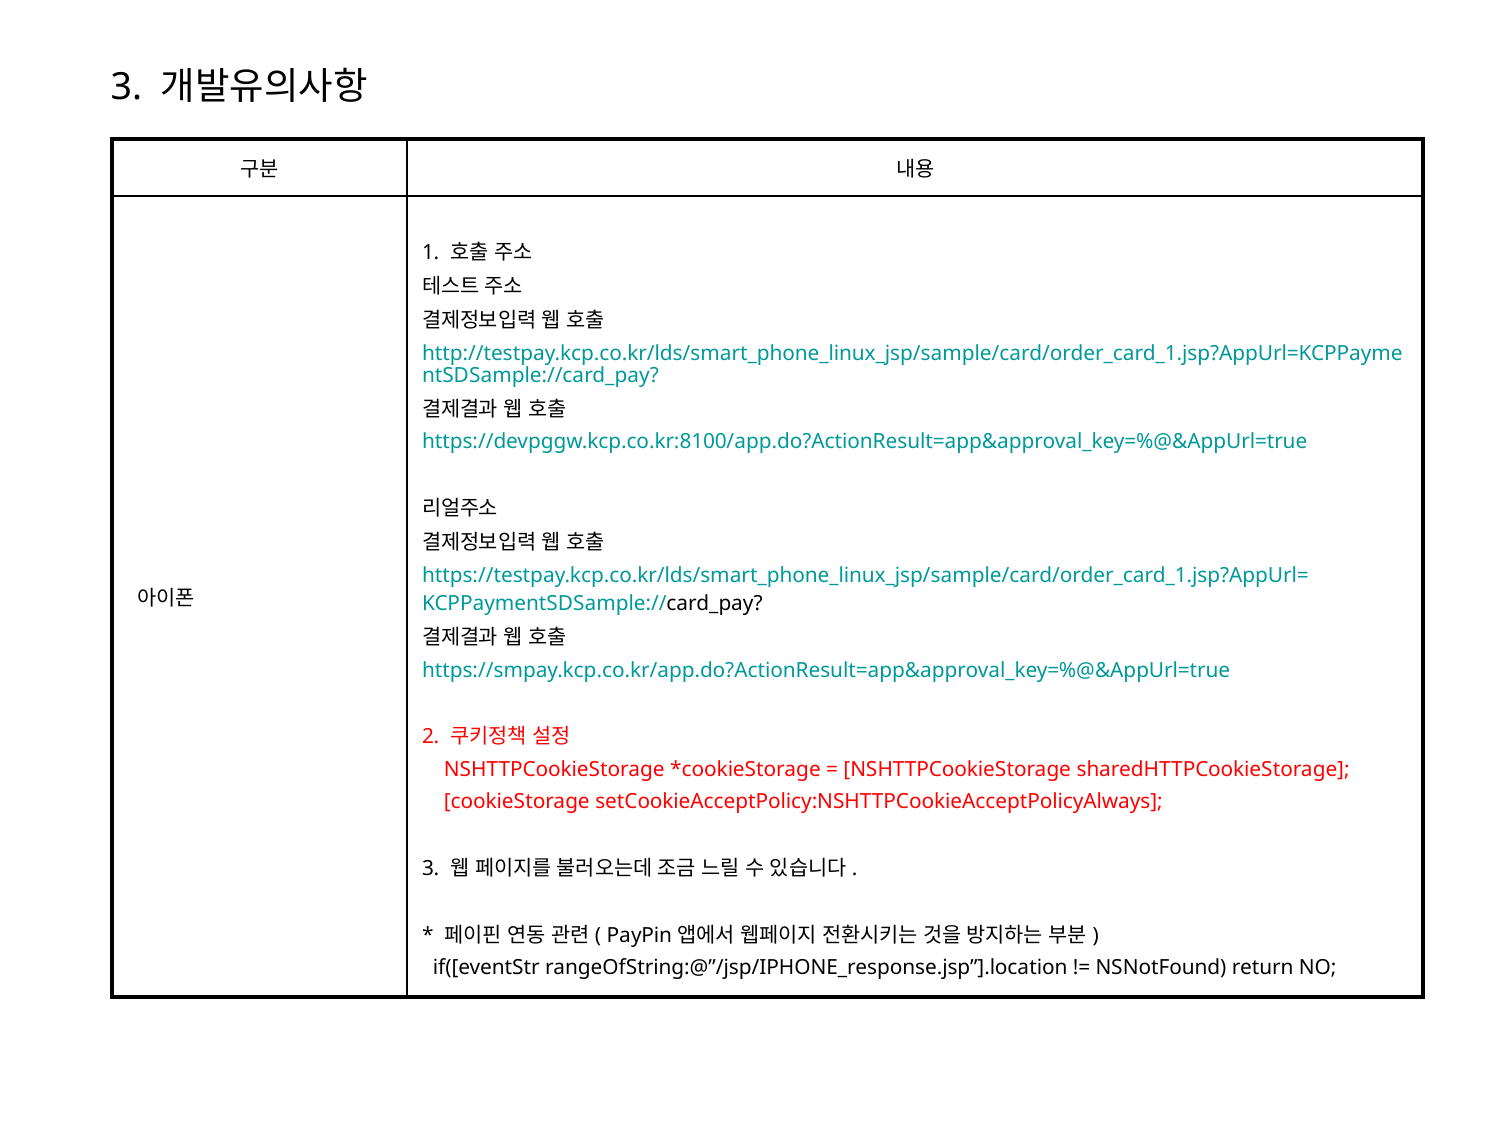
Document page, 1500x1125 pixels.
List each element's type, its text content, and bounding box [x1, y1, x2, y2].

table_cell 1. 호출 주소 테스트 주소 결제정보입력 웹 호출 http://testpay.kcp.co.kr/lds/smart_phone_linux_jsp/sample/card/order_card_1.jsp?AppUrl=KCPPaymentSDSample://card_pay? 결제결과 웹 호출 https://devpggw.kcp.co.kr:8100/app.do?ActionResult=app&approval_key=%@&AppUrl=true 리얼주소 결제정보입력 웹 호출 https://testpay.kcp.co.kr/lds/smart_phone_linux_jsp/sample/card/order_card_1.jsp?AppUrl=KCPPaymentSDSample://card_pay? 결제결과 웹 호출 https://smpay.kcp.co.kr/app.do?ActionResult=app&approval_key=%@&AppUrl=true 2. 쿠키정책 설정 NSHTTPCookieStorage *cookieStorage = [NSHTTPCookieStorage sharedHTTPCookieStorage]; [cookieStorage setCookieAcceptPolicy:NSHTTPCookieAcceptPolicyAlways]; 3. 웹 페이지를 불러오는데 조금 느릴 수 있습니다. * 페이핀 연동 관련( PayPin앱에서 웹페이지 전환시키는 것을 방지하는 부분) if([eventStr rangeOfString:@”/jsp/IPHONE_response.jsp”].location != NSNotFound) return NO; [408, 197, 1421, 995]
table_cell 아이폰 [114, 197, 406, 995]
text_box 3. 개발유의사항 [95, 54, 383, 115]
table_header 구분 [114, 141, 406, 195]
table_header 내용 [408, 141, 1421, 195]
